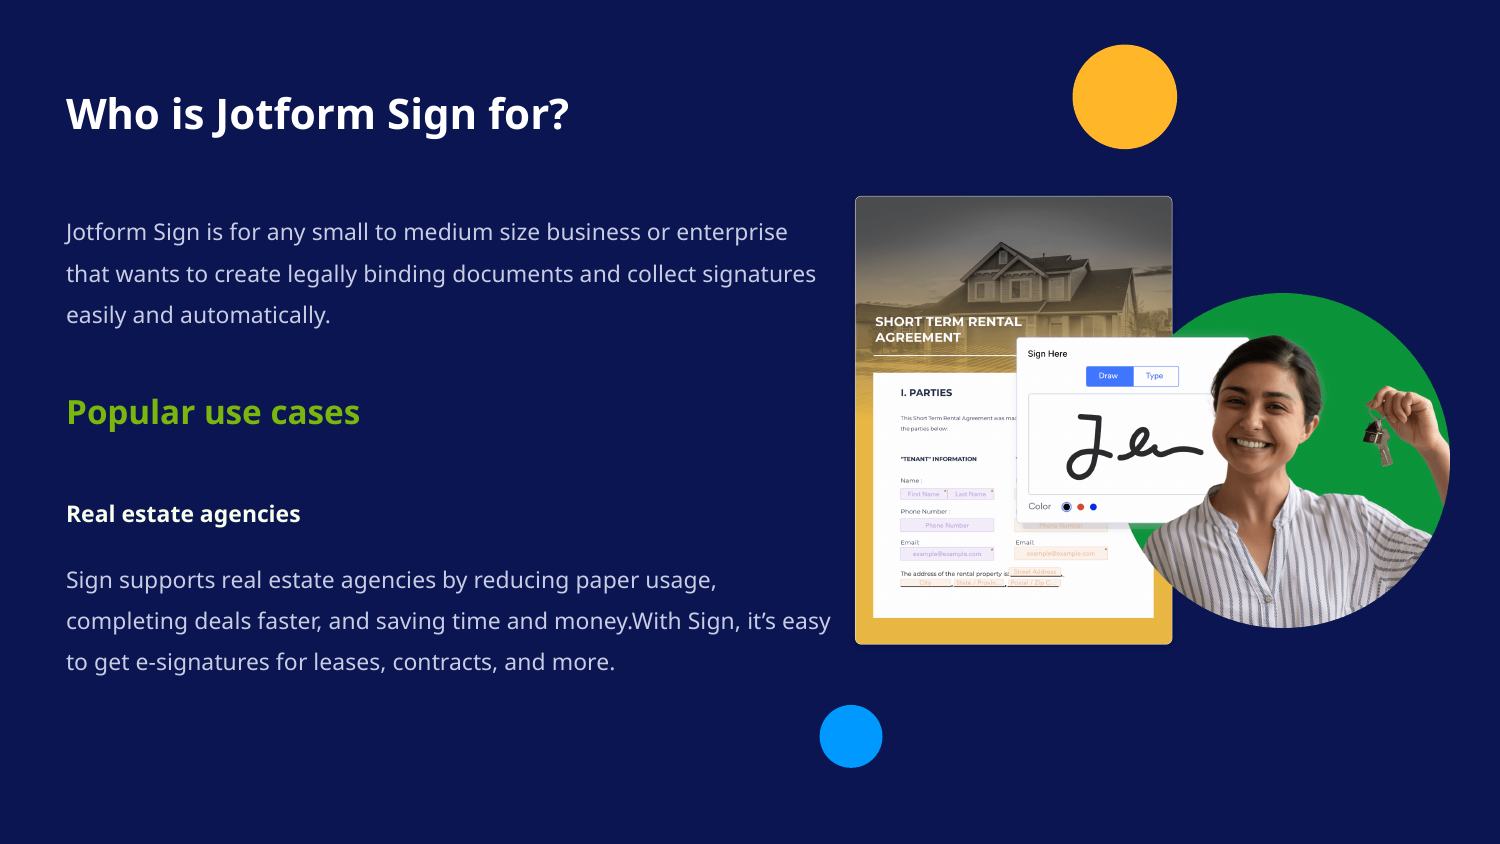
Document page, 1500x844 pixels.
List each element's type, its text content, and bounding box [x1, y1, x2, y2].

text_box [1072, 44, 1178, 150]
text_box [819, 704, 883, 768]
picture [848, 191, 1451, 653]
list Jotform Sign is for any small to medium size business or enterprise that wants to create legally binding documents and collect signatures easily and automatically. Real estate agencies Sign supports real estate agencies by reducing paper usage, completing deals faster, and saving time and money.With Sign, it’s easy to get e-signatures for leases, contracts, and more. [51, 189, 849, 781]
title Who is Jotform Sign for? [51, 72, 1449, 167]
text_box Popular use cases [51, 375, 538, 446]
